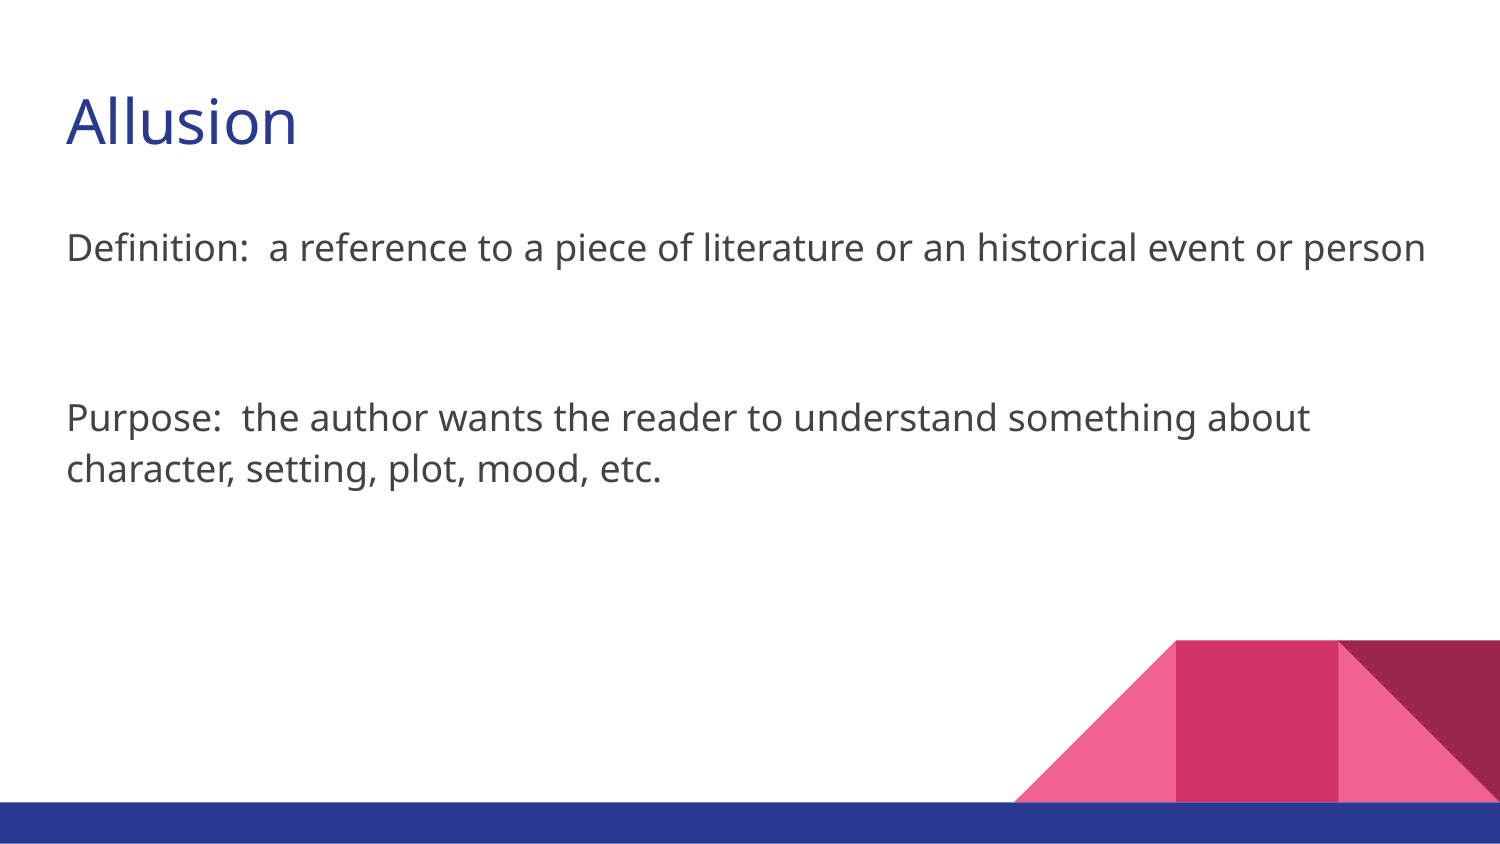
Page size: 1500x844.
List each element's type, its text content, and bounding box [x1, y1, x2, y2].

list Definition: a reference to a piece of literature or an historical event or person Purpose: the author wants the reader to understand something about character, setting, plot, mood, etc. [51, 201, 1449, 750]
title Allusion [51, 67, 1449, 167]
